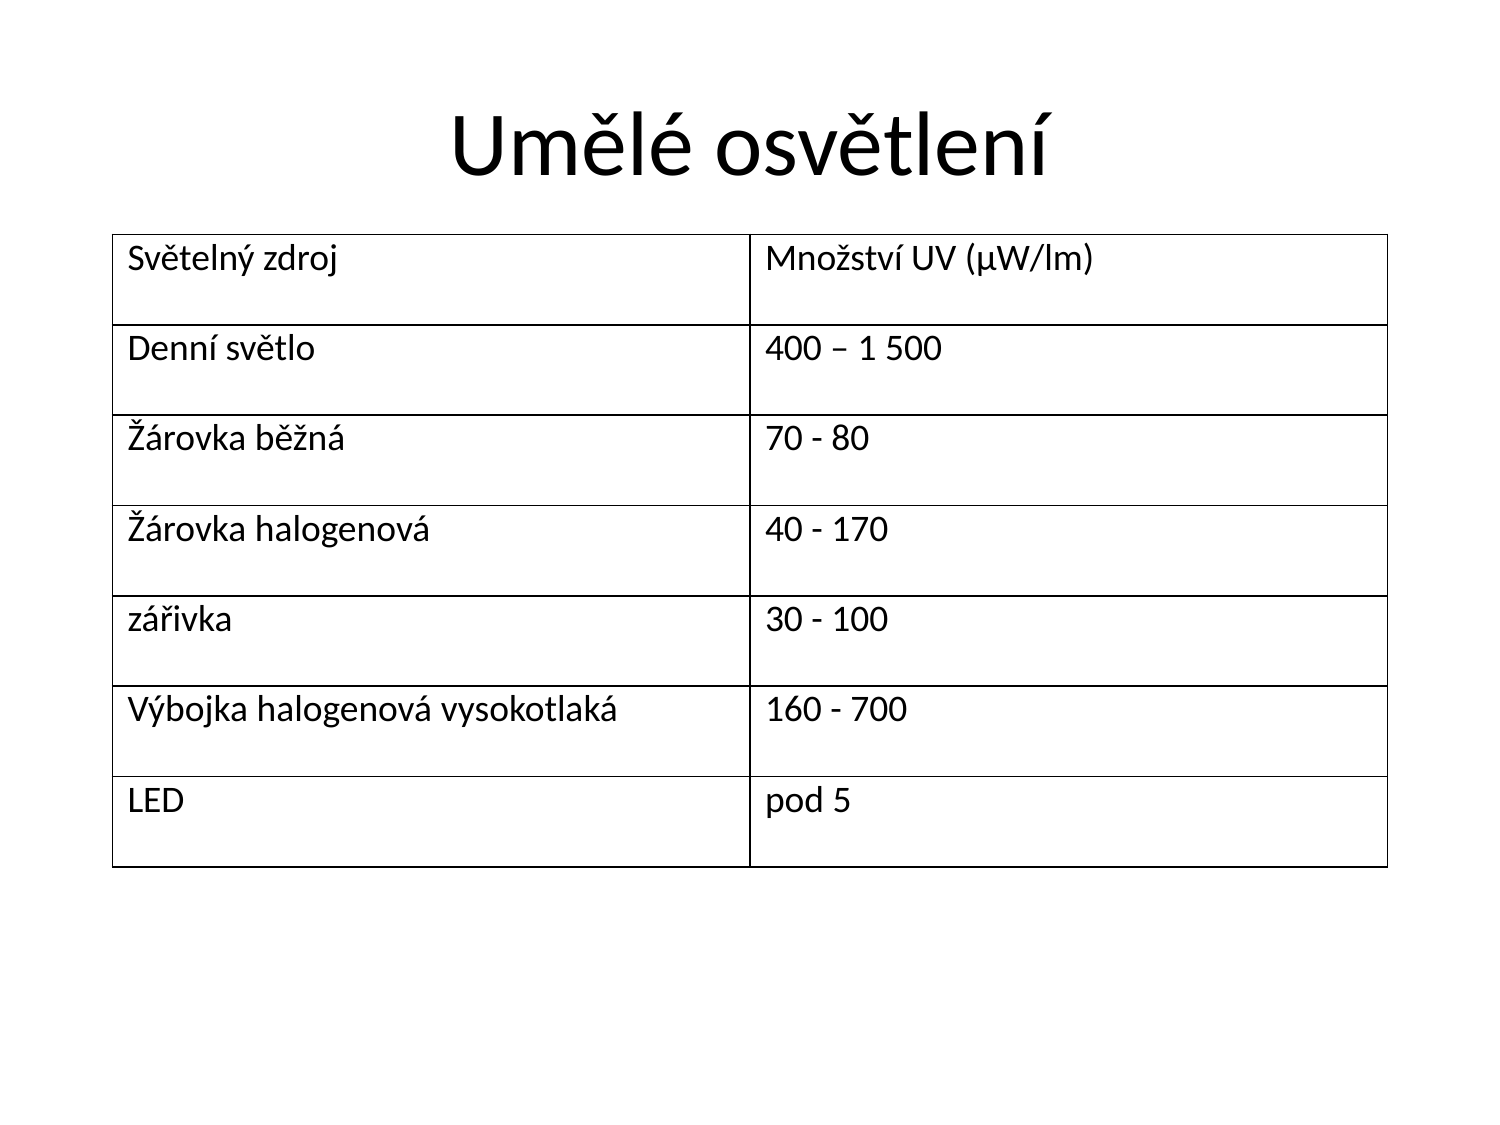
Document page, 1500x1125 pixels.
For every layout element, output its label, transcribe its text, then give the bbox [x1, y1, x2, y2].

table_cell Výbojka halogenová vysokotlaká [113, 687, 749, 776]
table_cell 160 - 700 [751, 687, 1387, 776]
table_header Světelný zdroj [113, 235, 749, 324]
table_cell zářivka [113, 597, 749, 685]
table_header Množství UV (µW/lm) [751, 235, 1387, 324]
table_cell Žárovka běžná [113, 416, 749, 505]
table_cell 70 - 80 [751, 416, 1387, 505]
table_cell 30 - 100 [751, 597, 1387, 685]
title Umělé osvětlení [75, 45, 1425, 233]
table_cell Denní světlo [113, 326, 749, 414]
table_cell 40 - 170 [751, 506, 1387, 595]
table_cell LED [113, 777, 749, 866]
table_cell pod 5 [751, 777, 1387, 866]
table_cell Žárovka halogenová [113, 506, 749, 595]
table_cell 400 – 1 500 [751, 326, 1387, 414]
